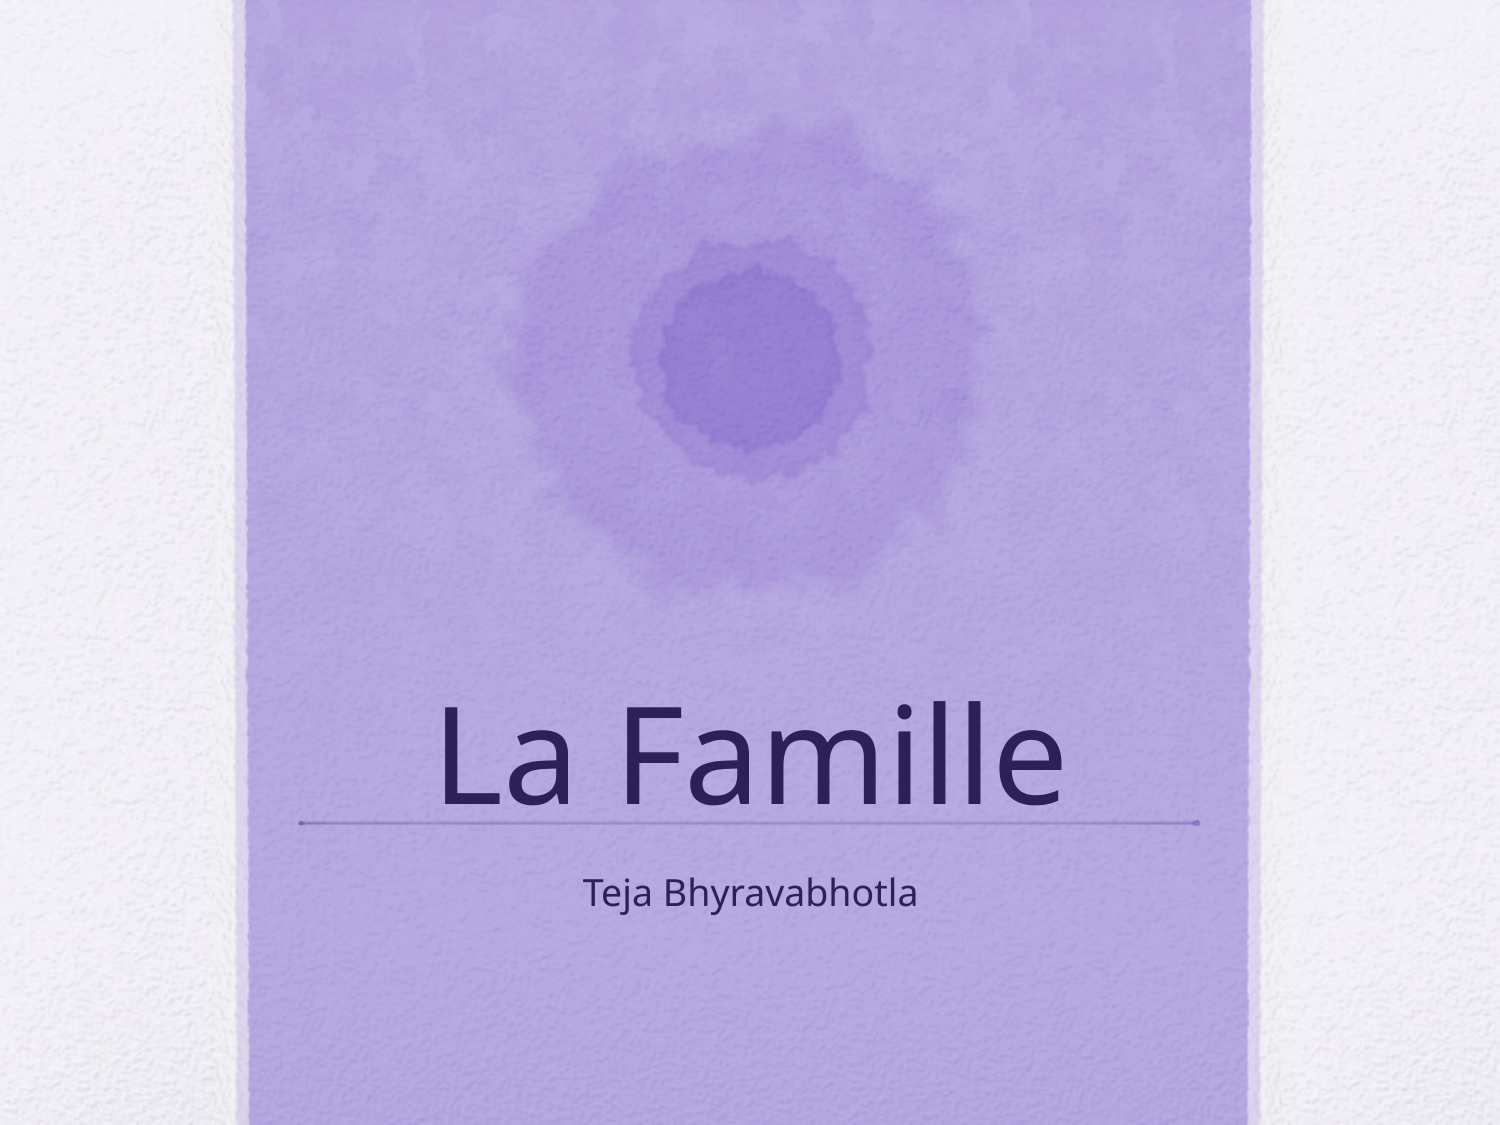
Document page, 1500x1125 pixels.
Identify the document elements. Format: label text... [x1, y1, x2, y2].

picture [0, 0, 1500, 1125]
subtitle Teja Bhyravabhotla [304, 853, 1198, 994]
title La Famille [304, 605, 1198, 847]
